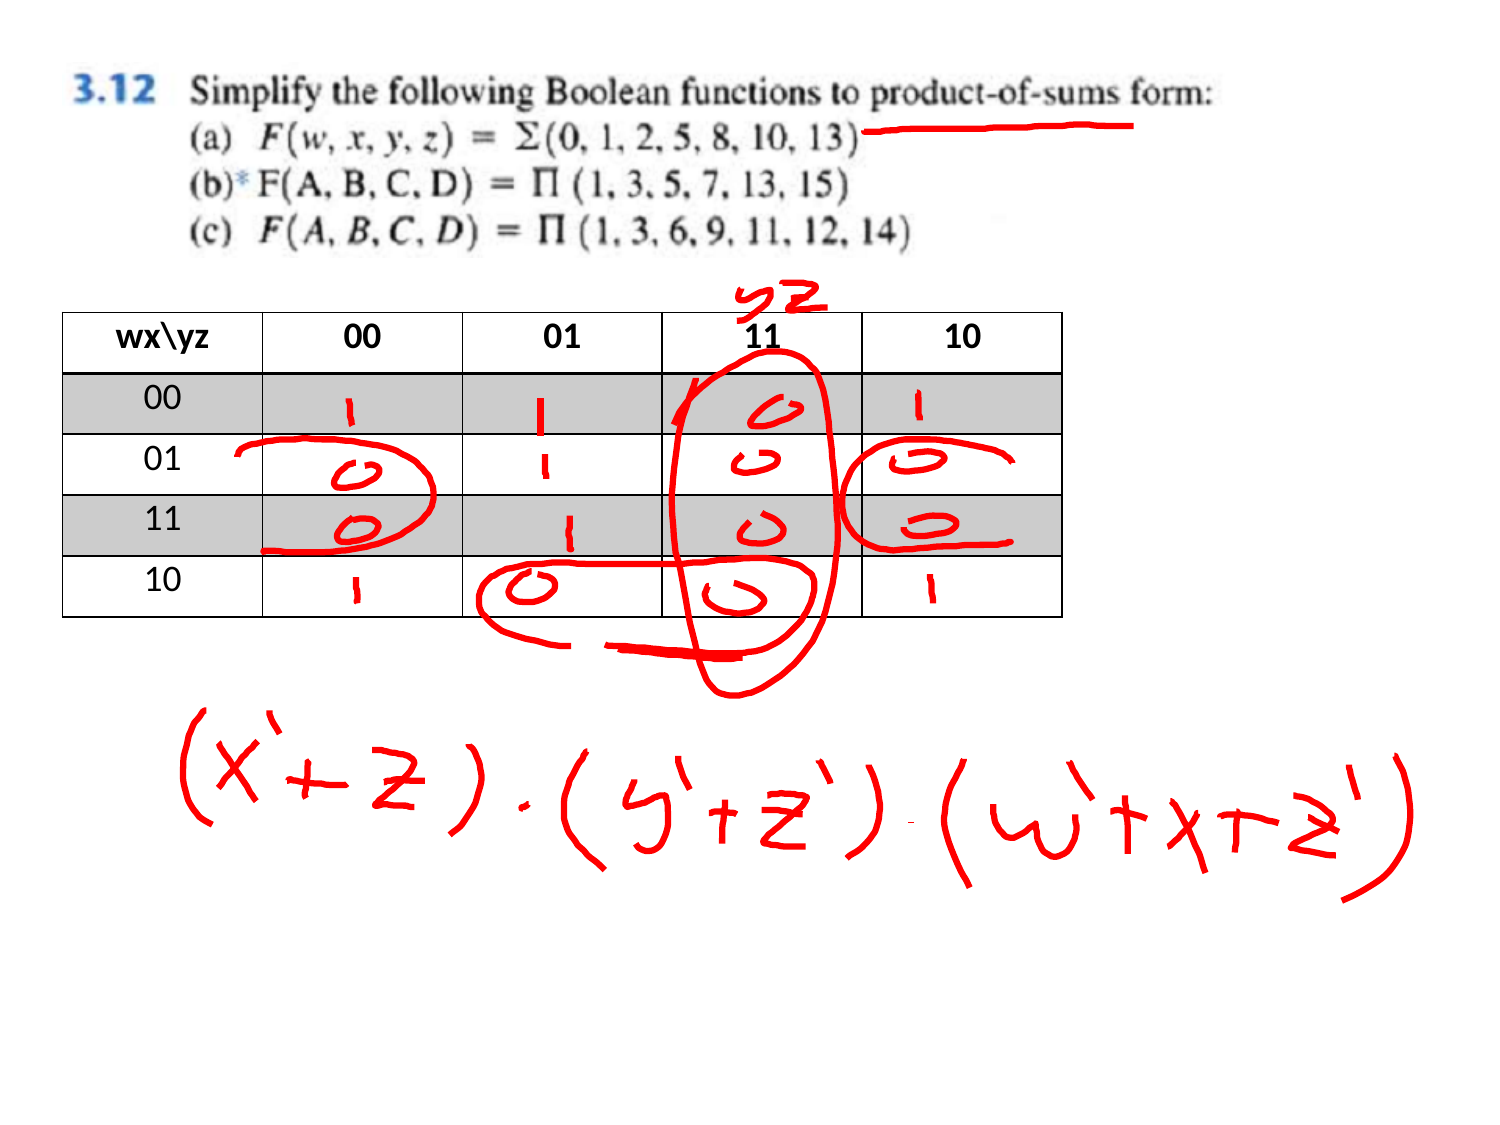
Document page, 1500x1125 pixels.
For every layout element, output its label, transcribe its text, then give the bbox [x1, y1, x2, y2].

table_cell 00 [63, 375, 177, 433]
table_header wx\yz [63, 313, 177, 372]
table_cell 10 [63, 557, 177, 616]
table_cell 01 [63, 435, 177, 494]
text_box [182, 124, 1411, 902]
table_cell 11 [63, 496, 177, 555]
picture [62, 62, 1257, 258]
